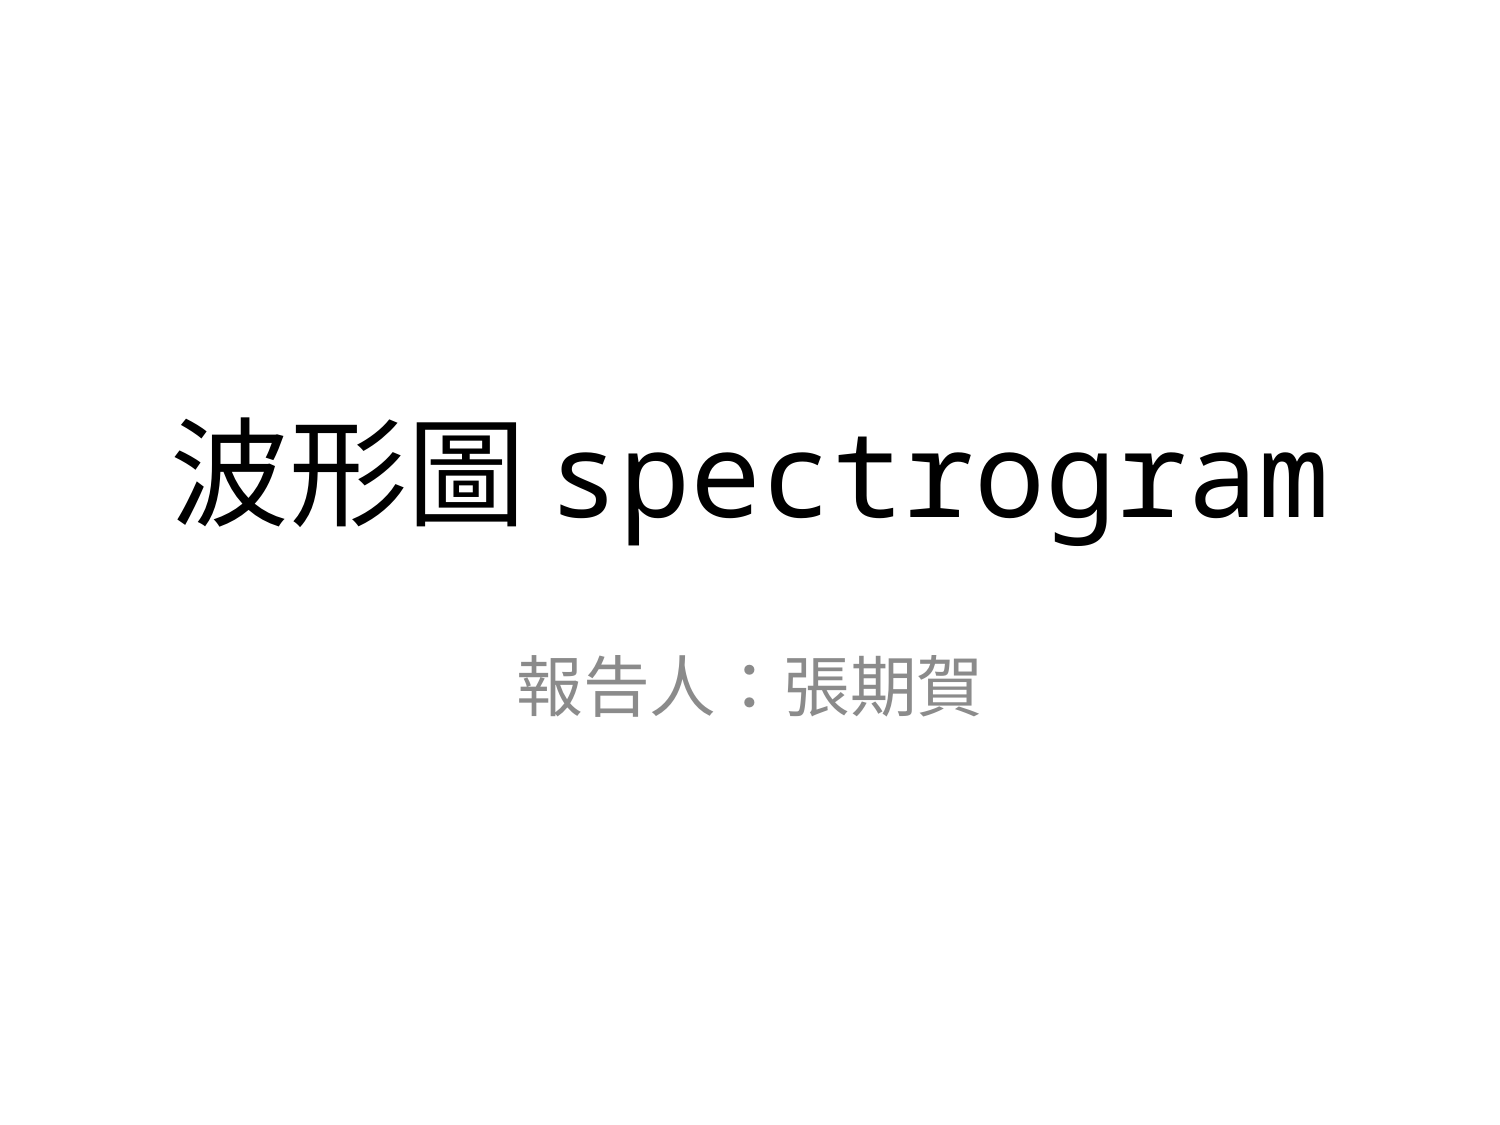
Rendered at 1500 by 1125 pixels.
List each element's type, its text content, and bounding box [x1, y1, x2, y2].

subtitle 報告人：張期賀 [225, 637, 1275, 925]
title 波形圖spectrogram [112, 349, 1388, 591]
